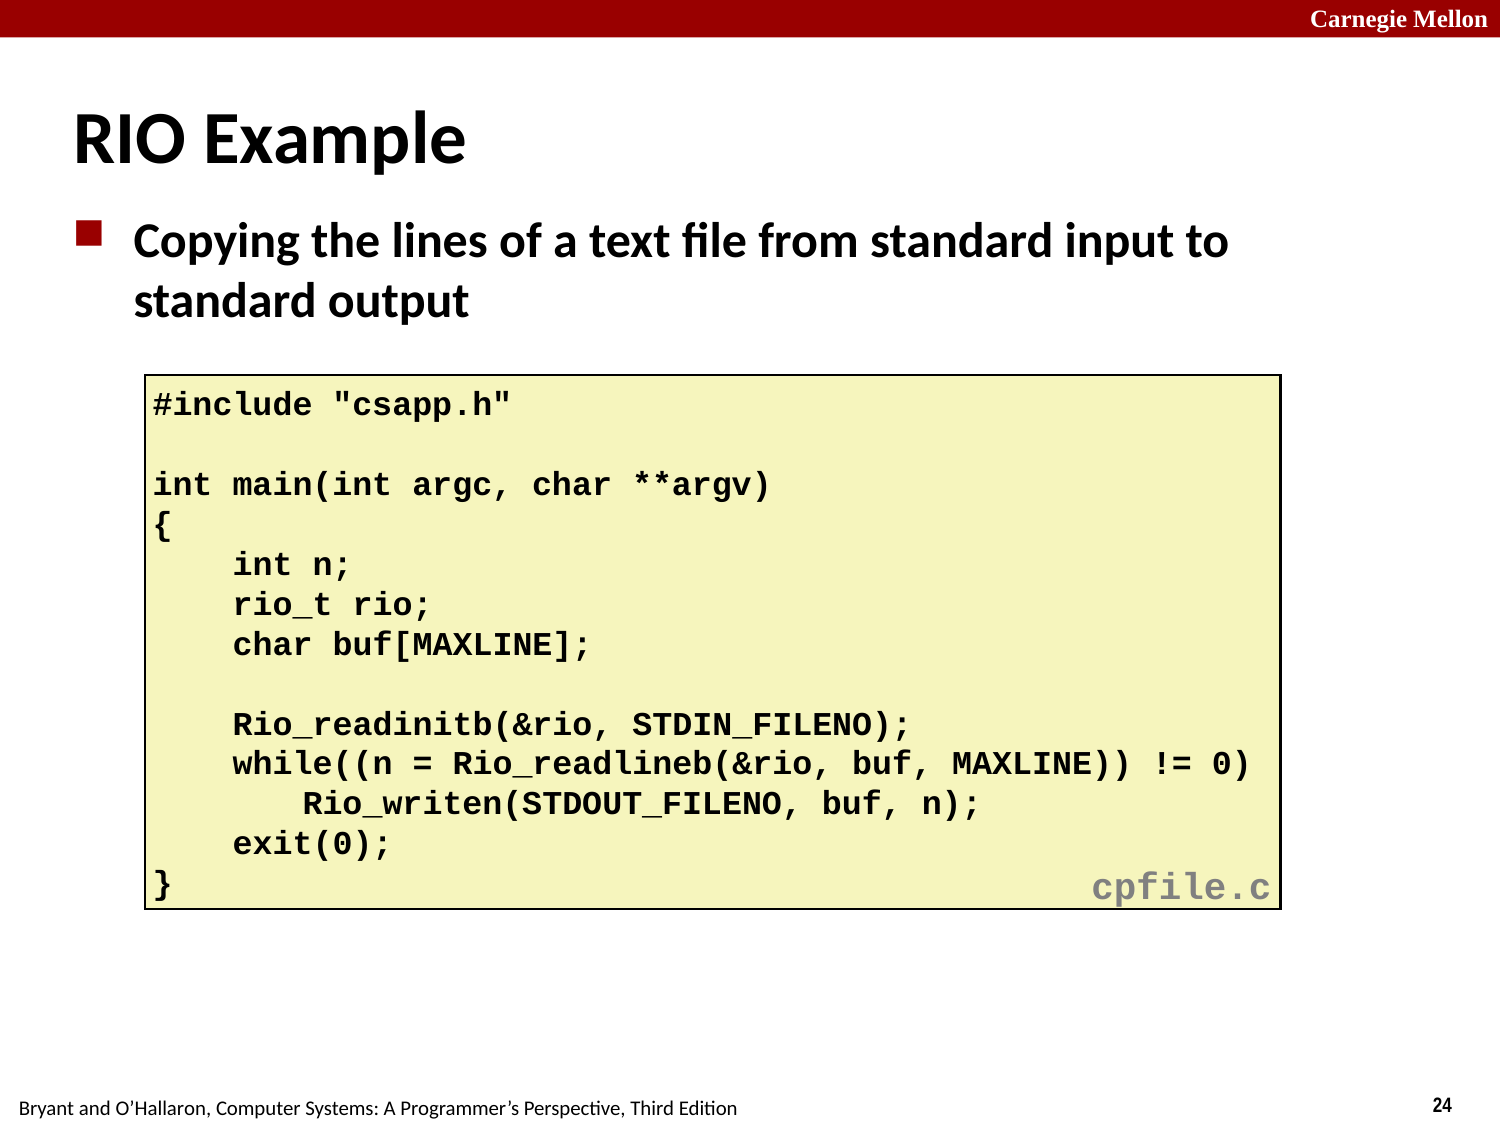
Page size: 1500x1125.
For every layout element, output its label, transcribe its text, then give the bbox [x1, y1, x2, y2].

text_box cpfile.c [1076, 854, 1287, 915]
title RIO Example [58, 71, 1305, 197]
list Copying the lines of a text file from standard input to standard output [61, 199, 1426, 351]
text_box #include "csapp.h" int main(int argc, char **argv) { int n; rio_t rio; char buf[MAXLINE]; Rio_readinitb(&rio, STDIN_FILENO); while((n = Rio_readlineb(&rio, buf, MAXLINE)) != 0) Rio_writen(STDOUT_FILENO, buf, n); exit(0); } [145, 374, 1281, 909]
